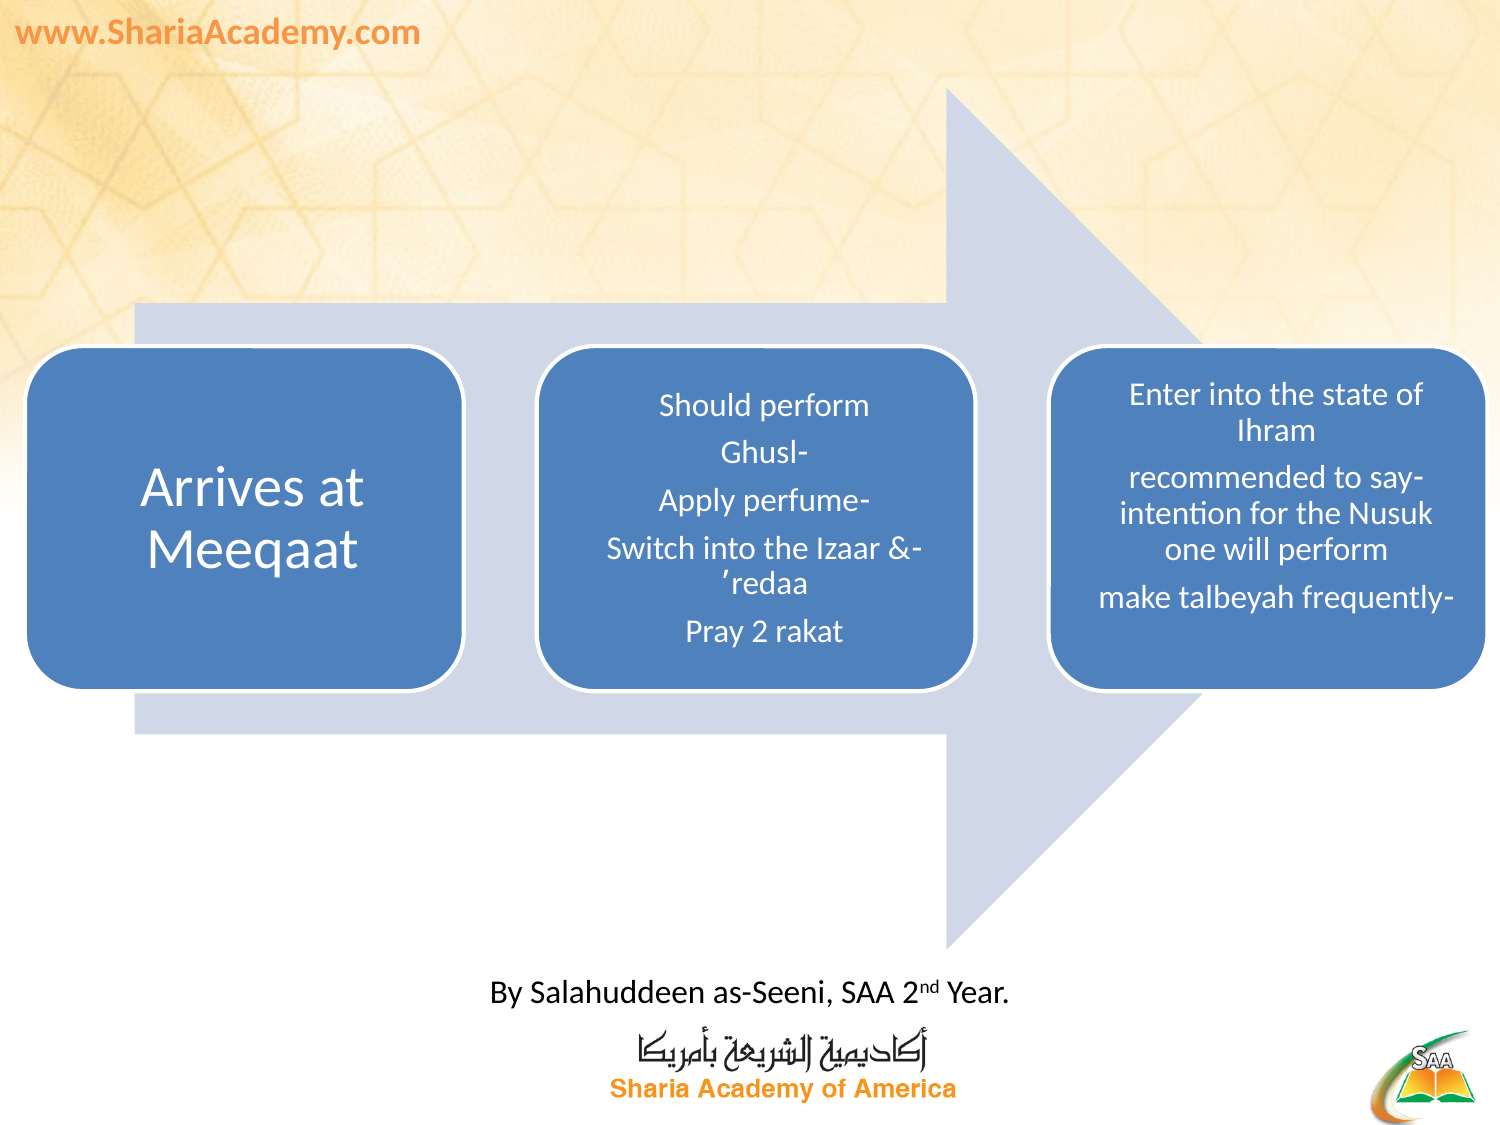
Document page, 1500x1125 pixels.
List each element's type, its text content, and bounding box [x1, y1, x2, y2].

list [24, 87, 1488, 951]
list By Salahuddeen as-Seeni, SAA 2nd Year. [35, 962, 1465, 1020]
picture [600, 1024, 966, 1112]
picture [0, 0, 1500, 514]
picture [1337, 1028, 1500, 1125]
